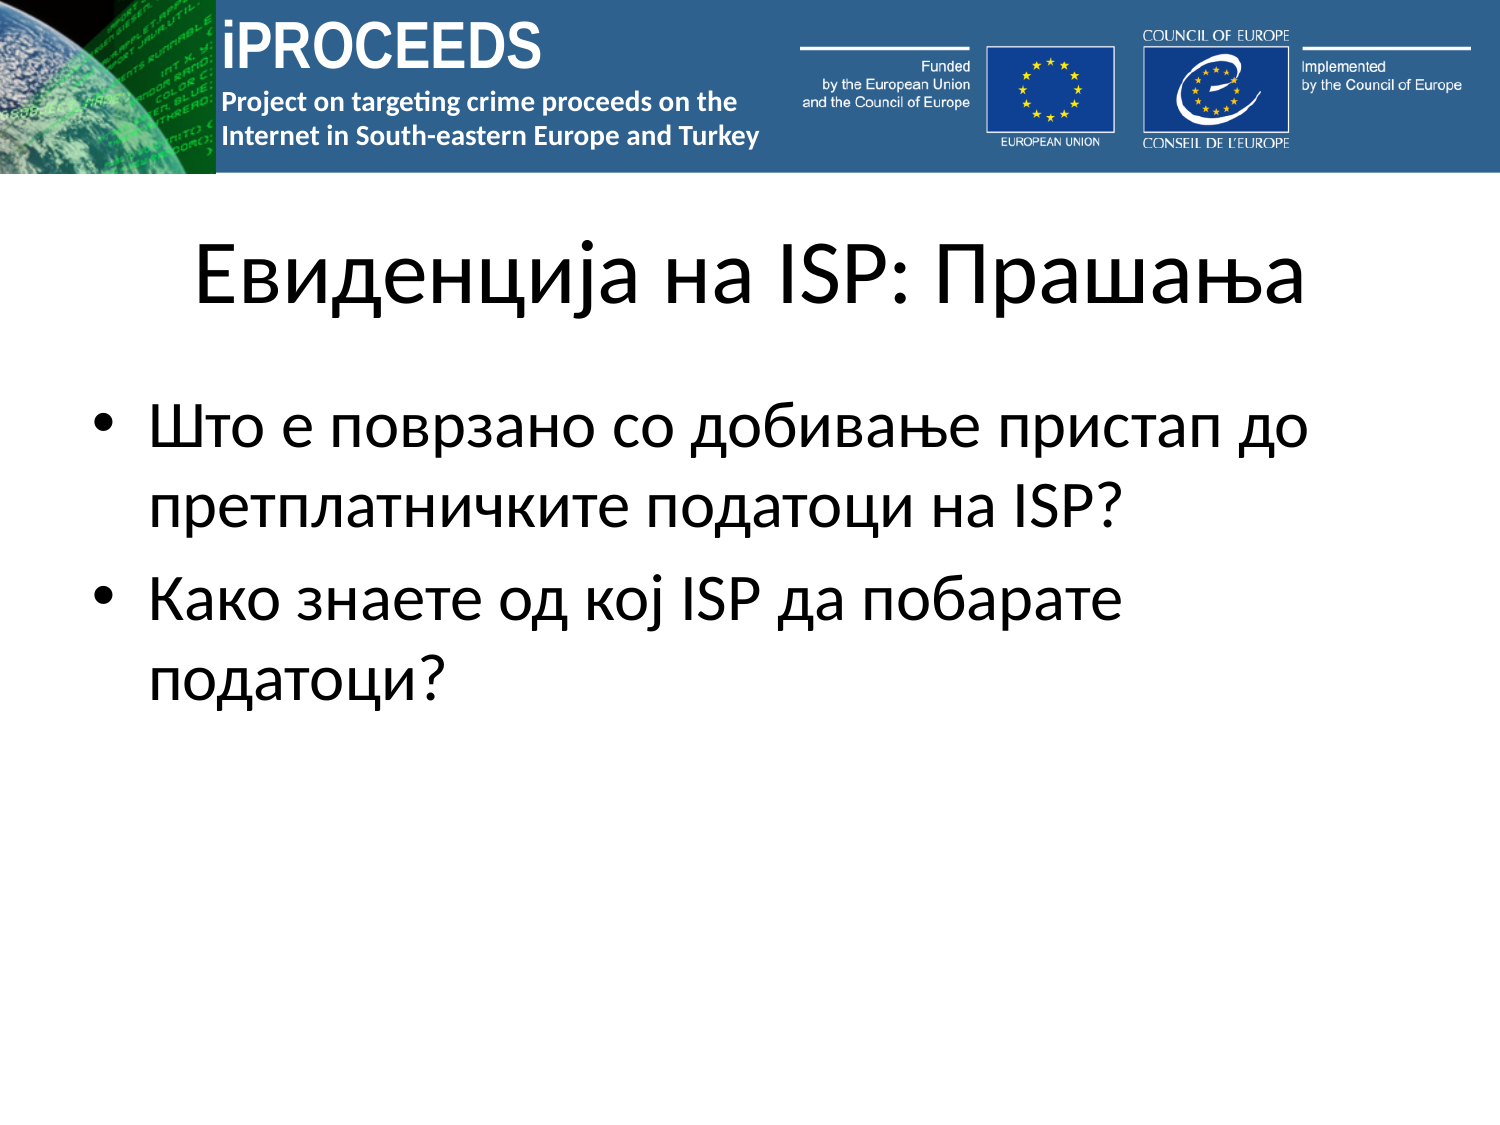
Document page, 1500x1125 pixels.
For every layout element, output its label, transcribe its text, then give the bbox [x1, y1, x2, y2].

picture [0, 0, 216, 174]
picture [800, 30, 1471, 148]
title Евиденција на ISP: Прашања [76, 172, 1427, 361]
list Што е поврзано со добивање пристап до претплатничките податоци на ISP? Како знаете од кој ISP да побарате податоци? [76, 373, 1427, 1017]
